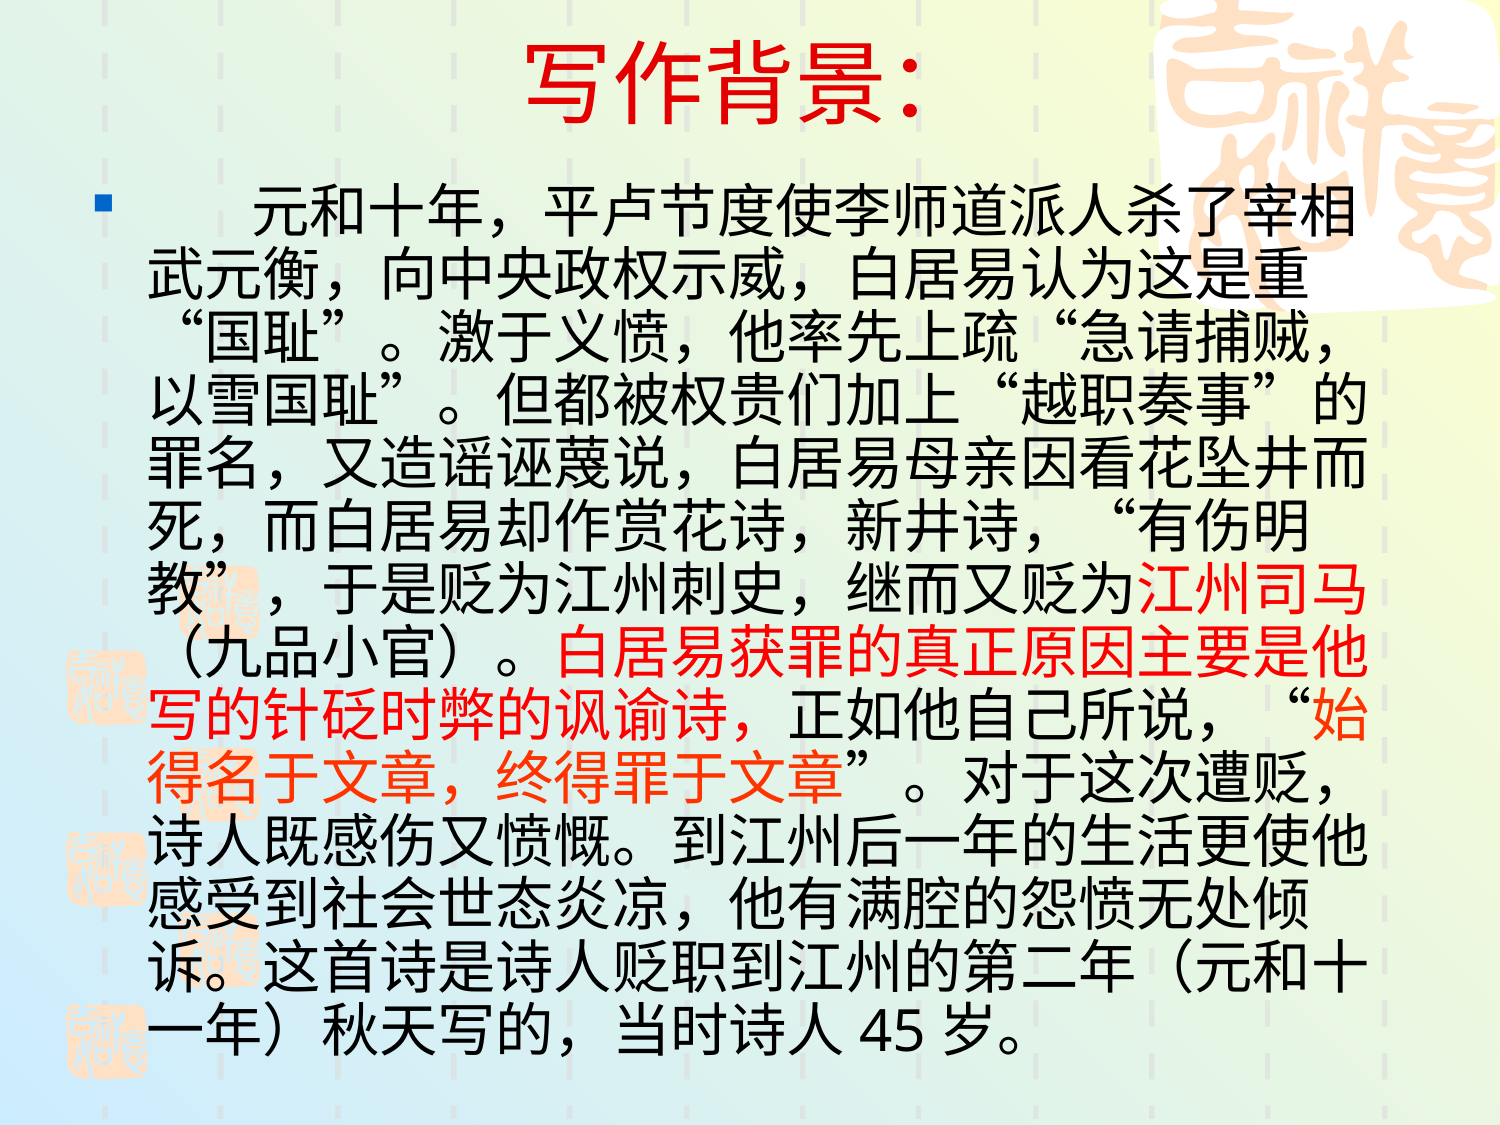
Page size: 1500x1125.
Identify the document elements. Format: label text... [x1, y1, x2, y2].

list 元和十年，平卢节度使李师道派人杀了宰相武元衡，向中央政权示威，白居易认为这是重“国耻”。激于义愤，他率先上疏“急请捕贼，以雪国耻”。但都被权贵们加上“越职奏事”的罪名，又造谣诬蔑说，白居易母亲因看花坠井而死，而白居易却作赏花诗，新井诗，“有伤明教”，于是贬为江州刺史，继而又贬为江州司马（九品小官）。白居易获罪的真正原因主要是他写的针砭时弊的讽谕诗，正如他自己所说，“始得名于文章，终得罪于文章”。对于这次遭贬，诗人既感伤又愤慨。到江州后一年的生活更使他感受到社会世态炎凉，他有满腔的怨愤无处倾诉。这首诗是诗人贬职到江州的第二年（元和十一年）秋天写的，当时诗人45岁。 [75, 174, 1425, 1075]
title 写作背景： [75, 0, 1425, 163]
